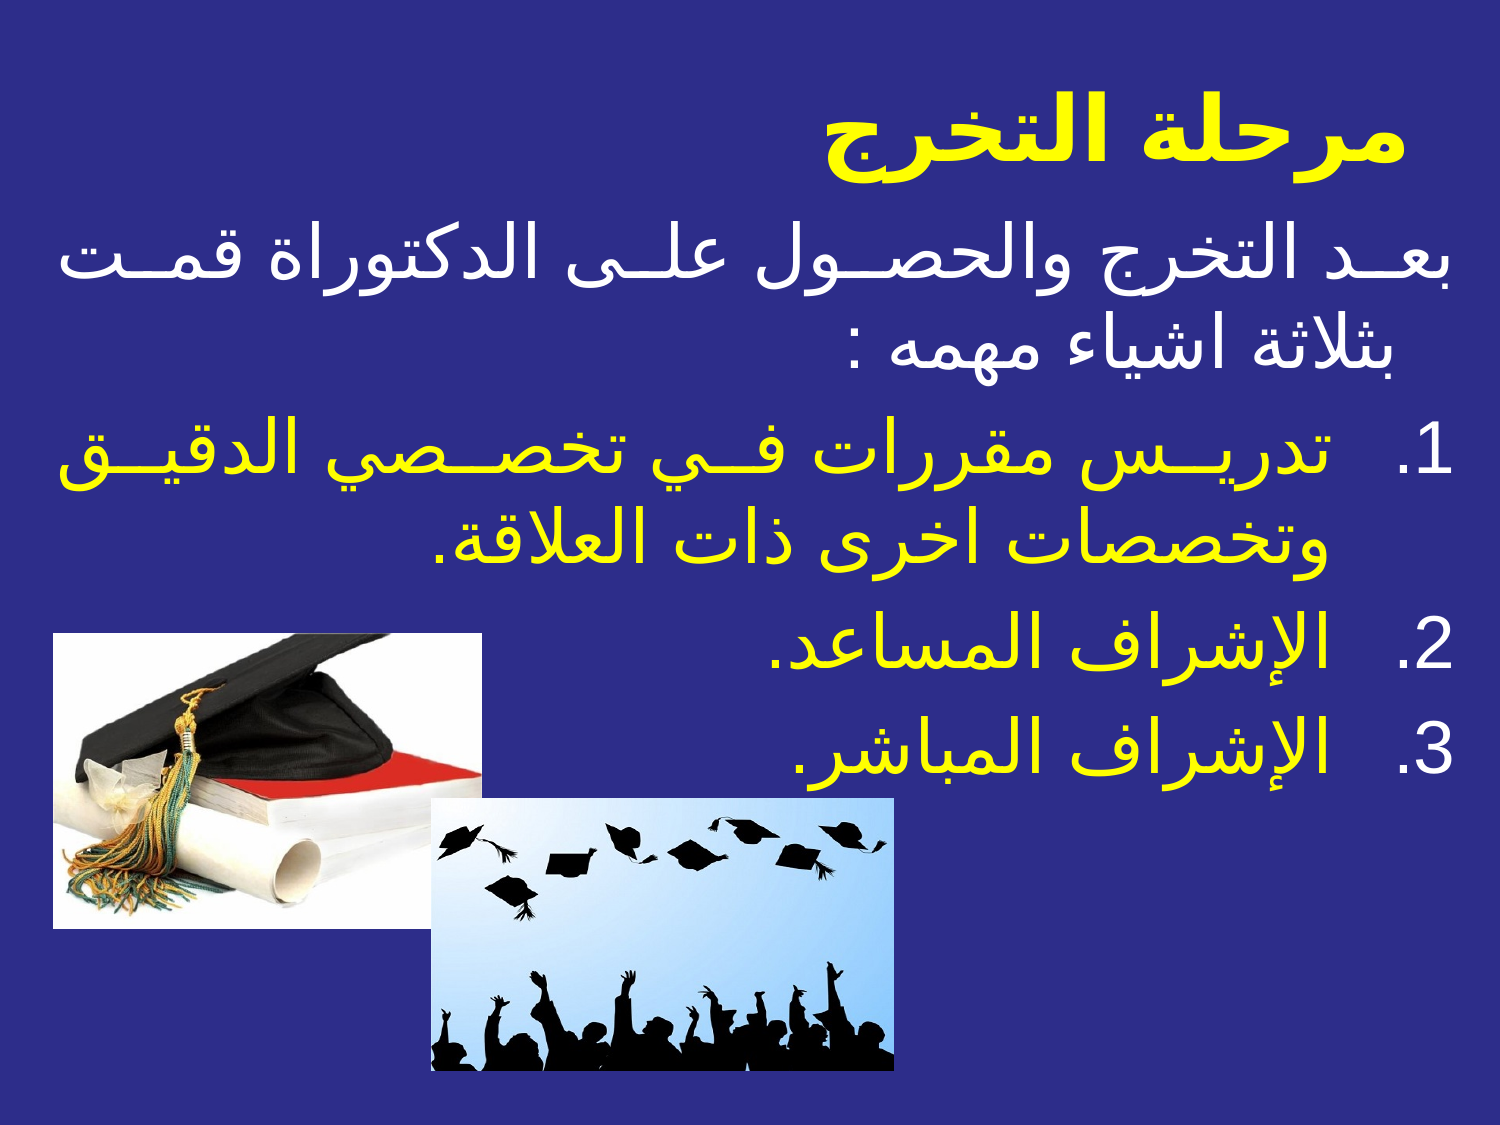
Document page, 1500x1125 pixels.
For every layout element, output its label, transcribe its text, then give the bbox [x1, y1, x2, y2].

picture [52, 633, 894, 1071]
list بعد التخرج والحصول على الدكتوراة قمت بثلاثة اشياء مهمه : تدريس مقررات في تخصصي الدقيق وتخصصات اخرى ذات العلاقة. الإشراف المساعد. الإشراف المباشر. [41, 196, 1471, 799]
title مرحلة التخرج [76, 30, 1427, 219]
